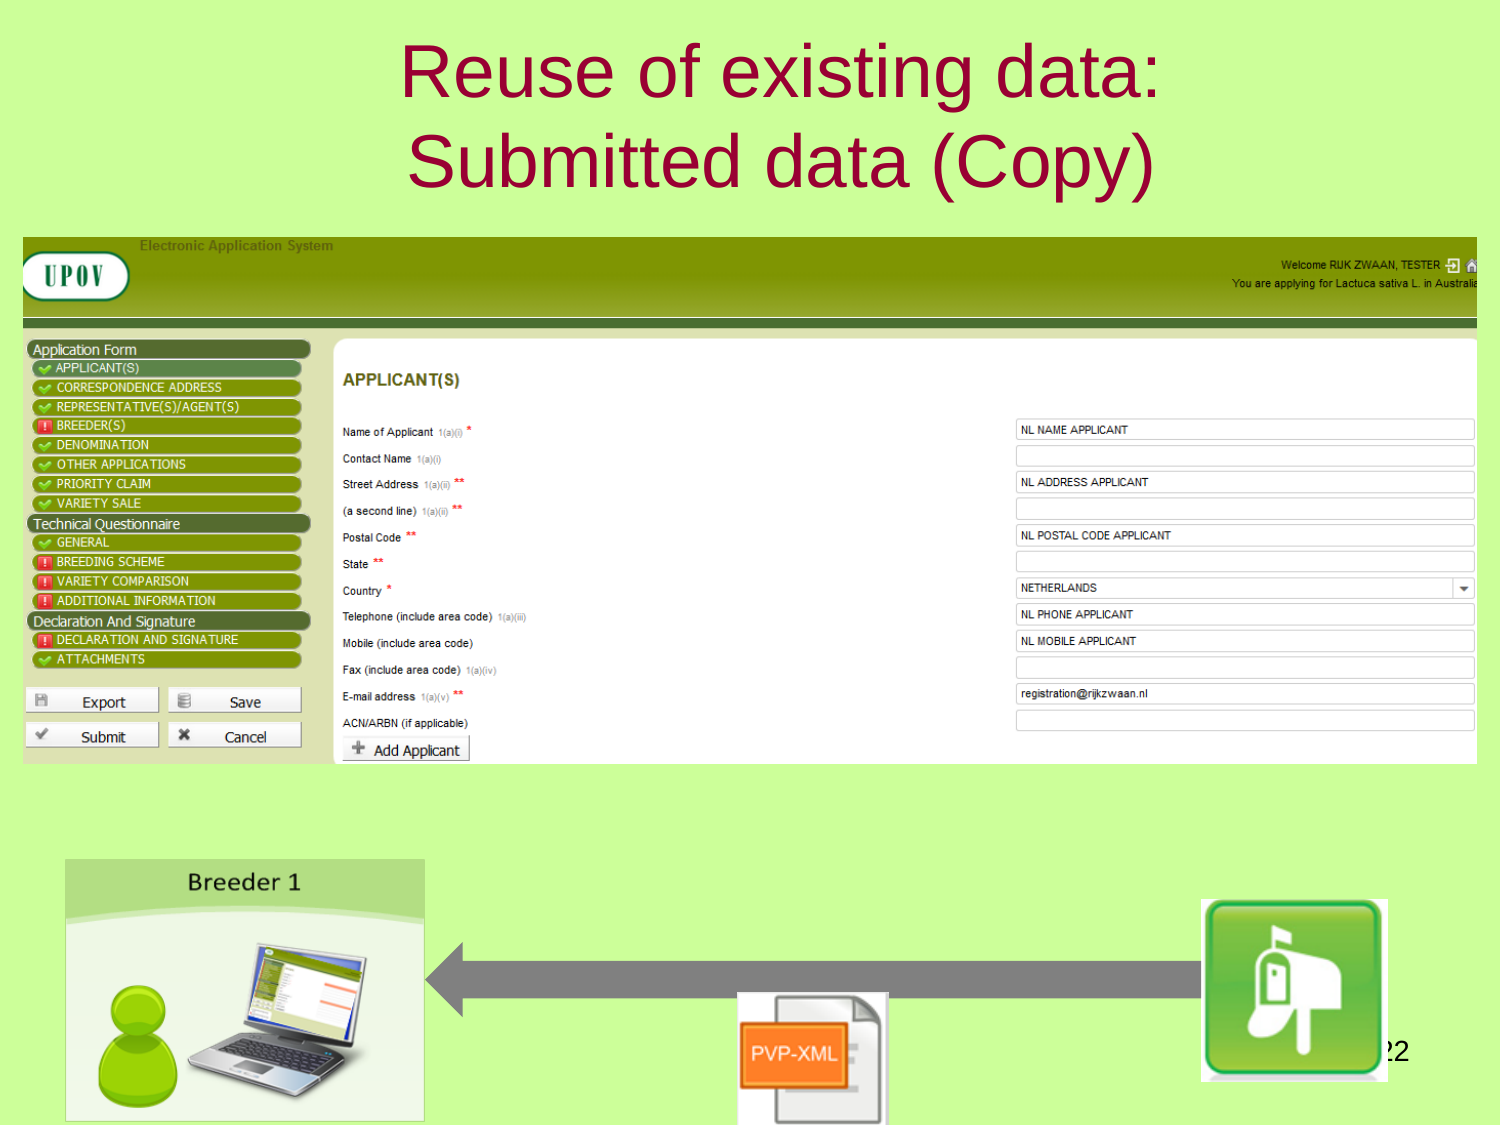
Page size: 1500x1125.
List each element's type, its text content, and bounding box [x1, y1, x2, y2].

slide_number 22 [1074, 1024, 1425, 1103]
text_box [429, 940, 1195, 1020]
picture [1200, 898, 1388, 1083]
picture [65, 859, 425, 1123]
picture [736, 992, 889, 1125]
picture [23, 237, 1477, 764]
title Reuse of existing data: Submitted data (Copy) [324, 50, 1238, 175]
